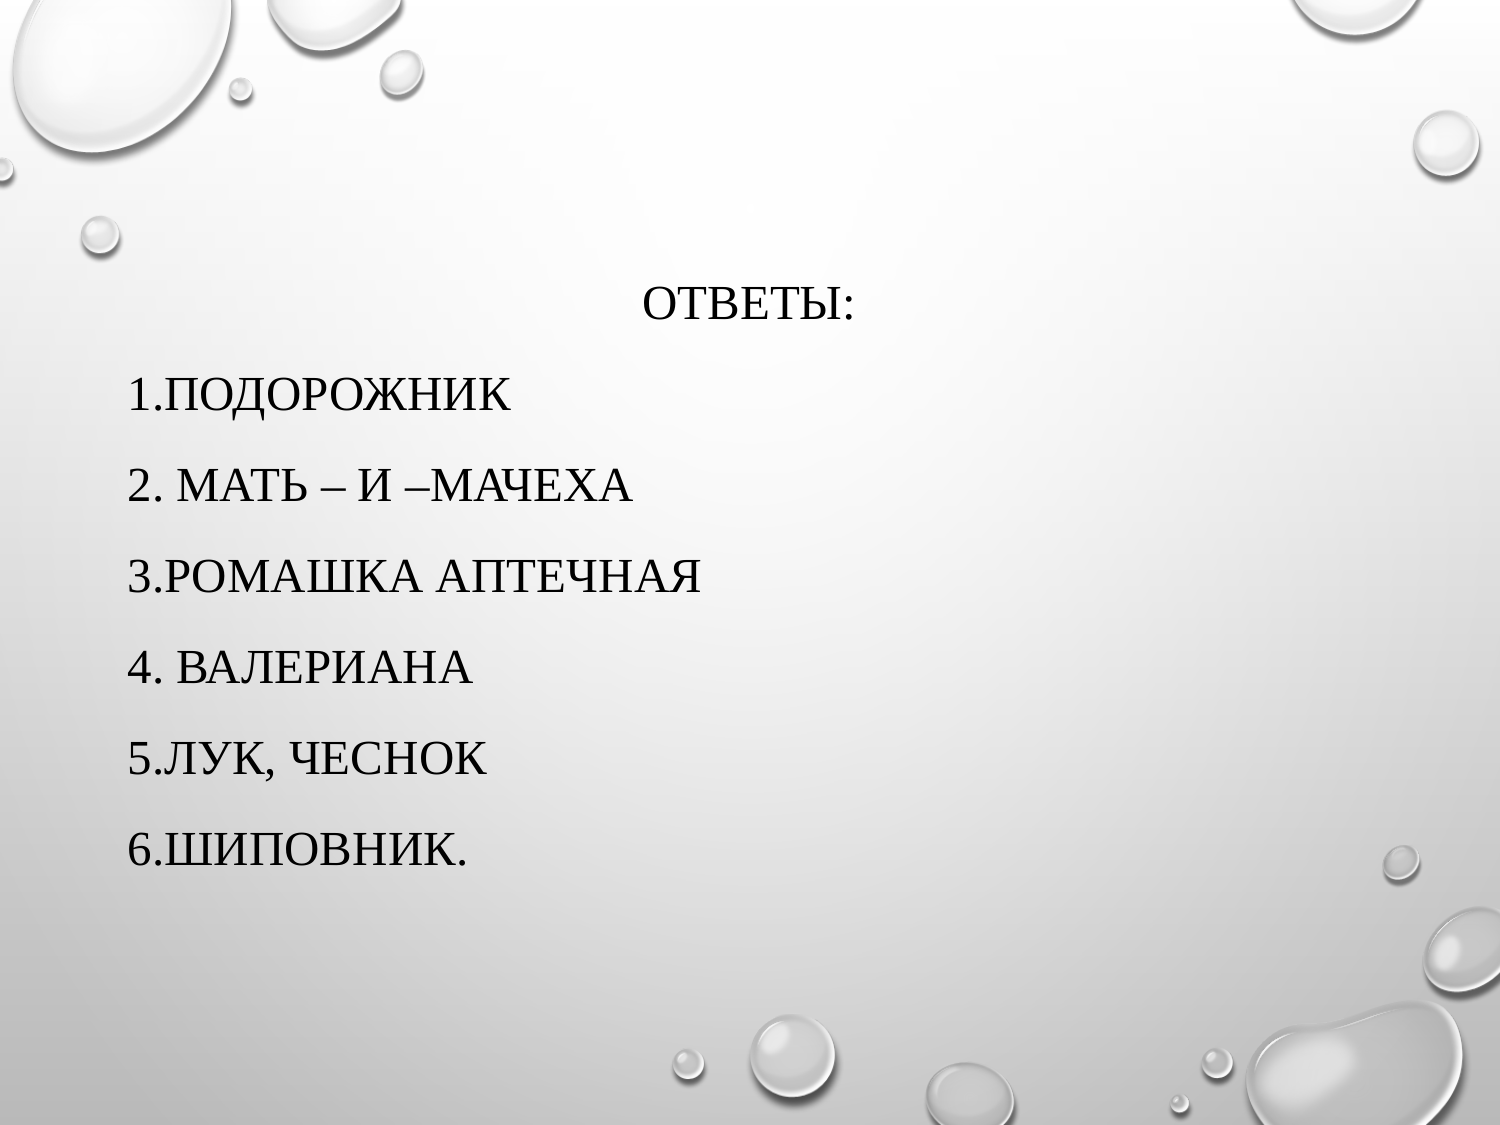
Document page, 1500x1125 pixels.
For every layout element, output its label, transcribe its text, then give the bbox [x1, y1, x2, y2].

list Ответы: 1.Подорожник 2. Мать – и –мачеха 3.Ромашка аптечная 4. Валериана 5.Лук, чеснок 6.Шиповник. [112, 251, 1386, 887]
picture [0, 0, 1500, 1125]
